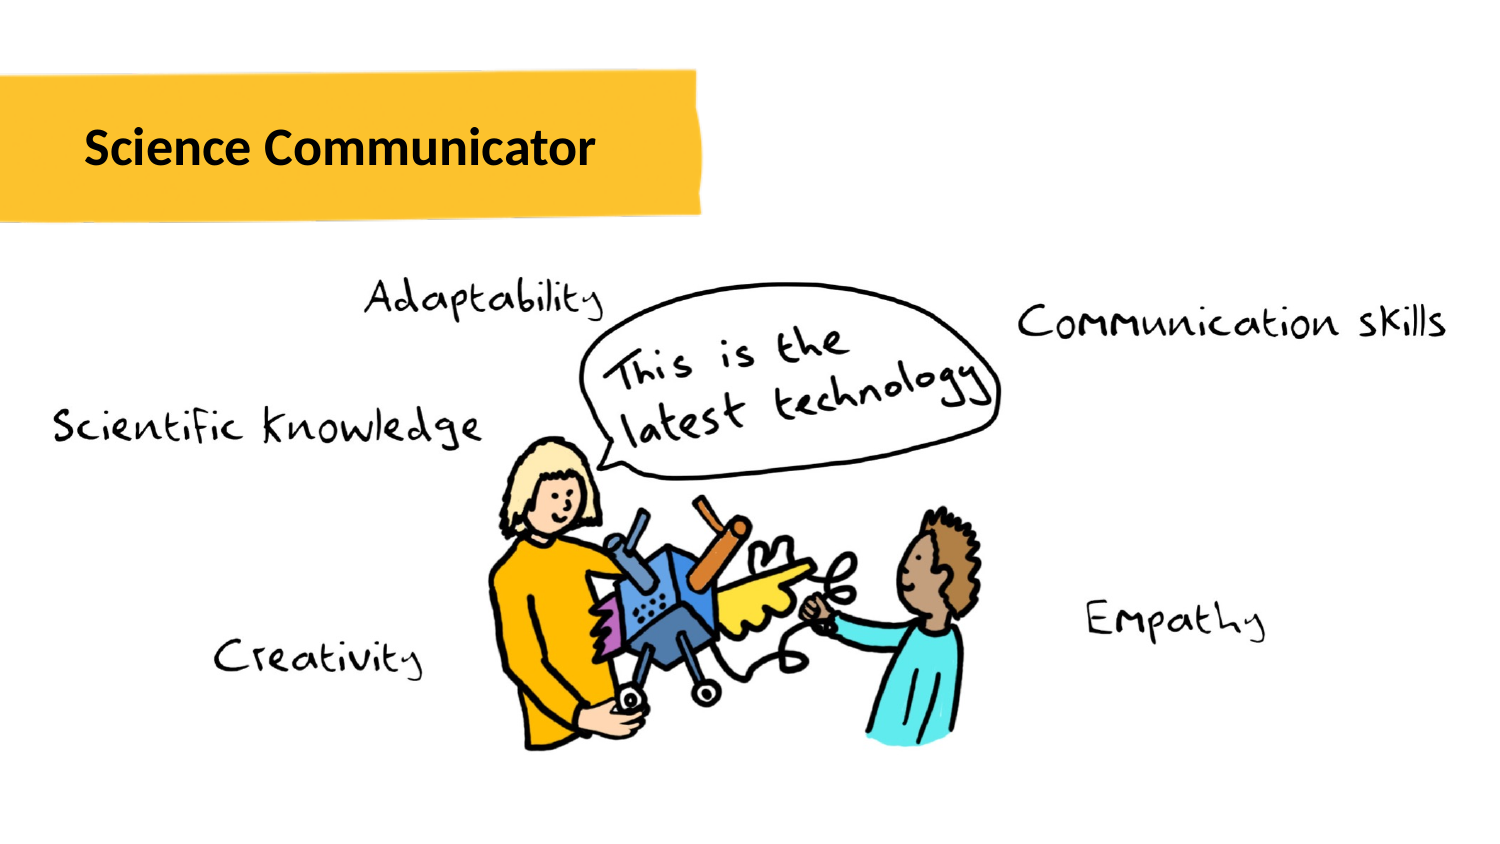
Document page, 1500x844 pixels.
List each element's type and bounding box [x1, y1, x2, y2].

picture [0, 62, 709, 226]
picture [24, 238, 1476, 765]
